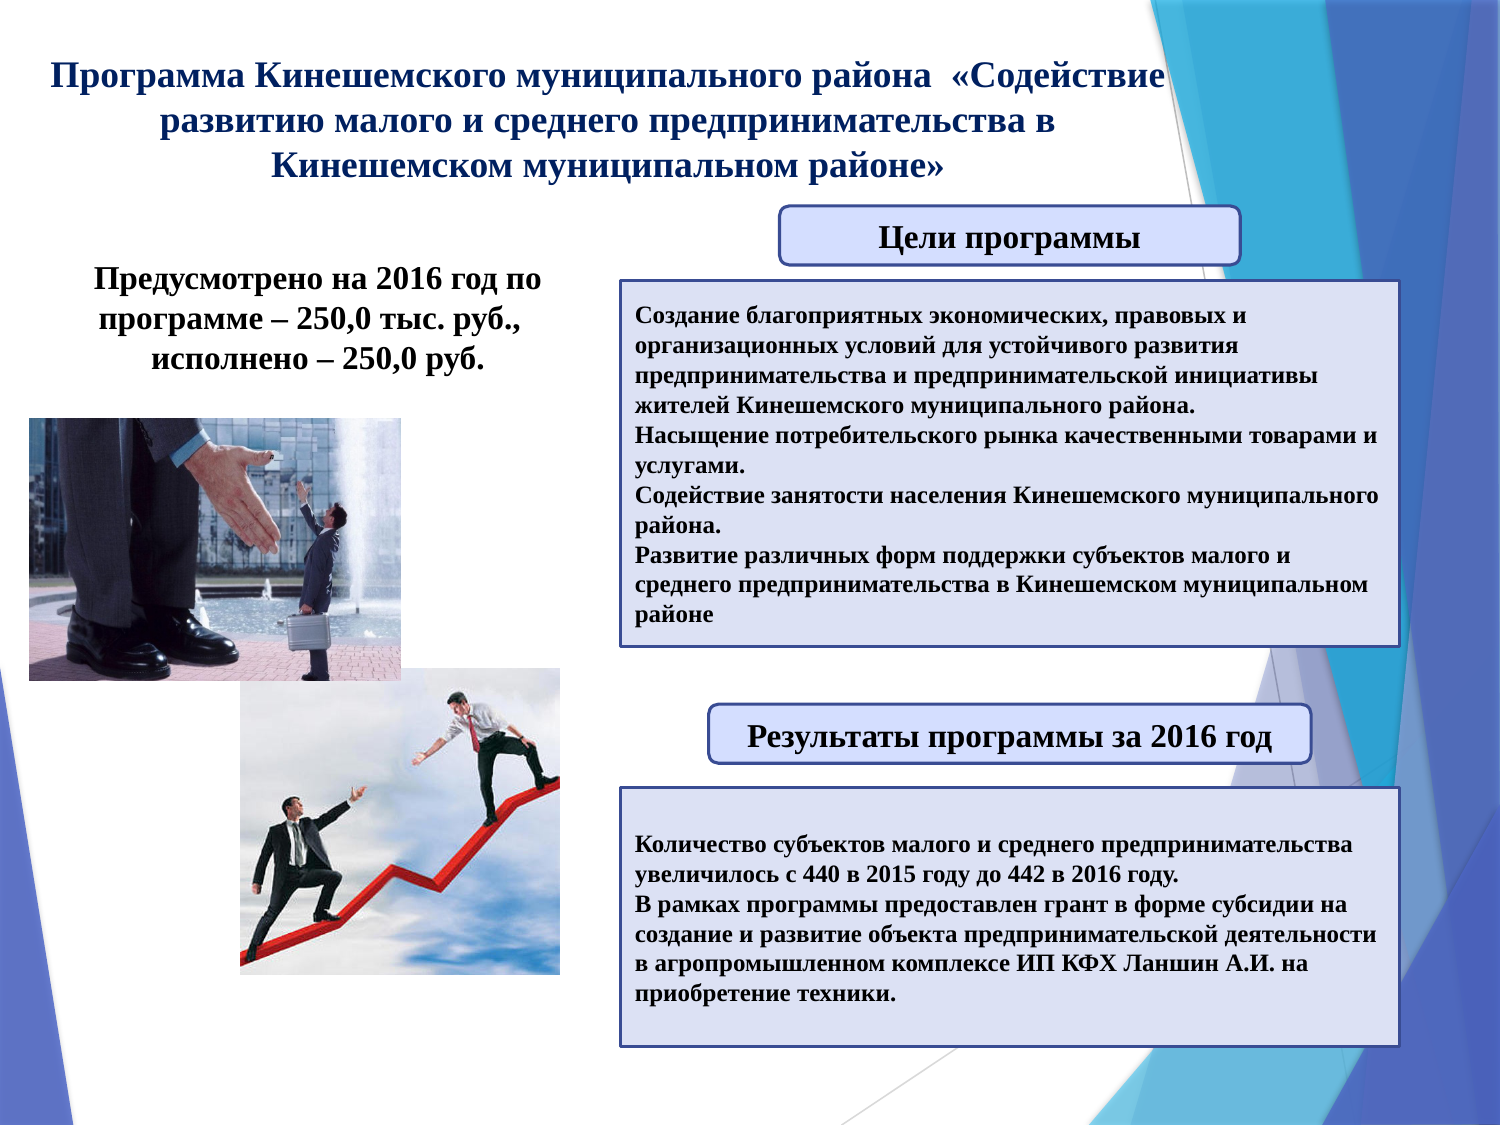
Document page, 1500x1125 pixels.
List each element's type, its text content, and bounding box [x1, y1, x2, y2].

picture [28, 418, 561, 975]
text_box Предусмотрено на 2016 год по программе – 250,0 тыс. руб., исполнено – 250,0 руб. [29, 248, 607, 384]
text_box Цели программы [777, 204, 1242, 267]
text_box Количество субъектов малого и среднего предпринимательства увеличилось с 440 в 2015 году до 442 в 2016 году. В рамках программы предоставлен грант в форме субсидии на создание и развитие объекта предпринимательской деятельности в агропромышленном комплексе ИП КФХ Ланшин А.И. на приобретение техники. [619, 786, 1401, 1048]
text_box Создание благоприятных экономических, правовых и организационных условий для устойчивого развития предпринимательства и предпринимательской инициативы жителей Кинешемского муниципального района. Насыщение потребительского рынка качественными товарами и услугами. Содействие занятости населения Кинешемского муниципального района. Развитие различных форм поддержки субъектов малого и среднего предпринимательства в Кинешемском муниципальном районе [619, 279, 1401, 648]
title Программа Кинешемского муниципального района «Содействие развитию малого и среднего предпринимательства в Кинешемском муниципальном районе» [29, 42, 1188, 197]
text_box Результаты программы за 2016 год [707, 702, 1313, 765]
